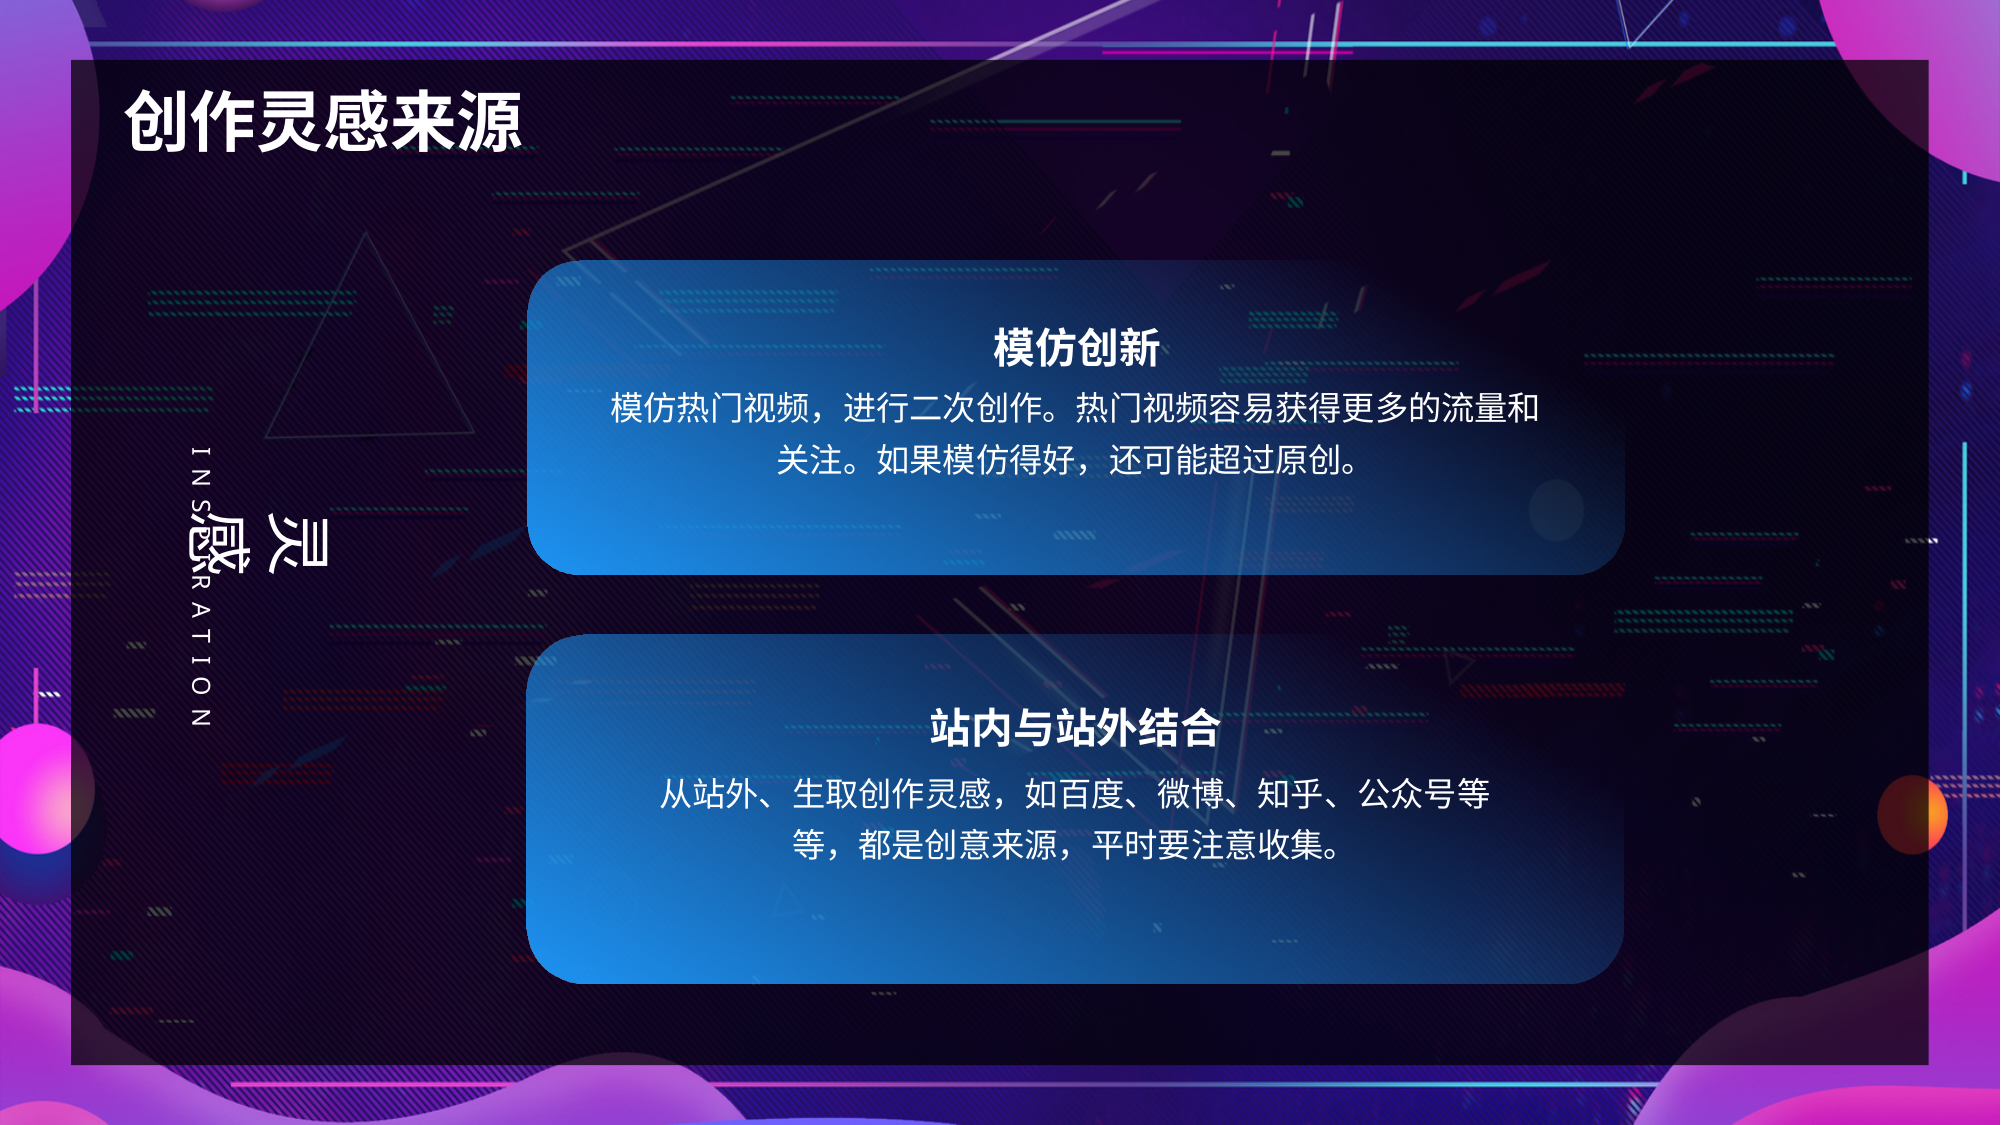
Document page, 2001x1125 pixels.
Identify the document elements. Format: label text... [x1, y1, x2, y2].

text_box 灵感 [237, 495, 349, 662]
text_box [527, 260, 1625, 575]
text_box INSPIRATION [163, 432, 225, 754]
picture [0, 0, 2000, 1125]
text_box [526, 634, 1624, 984]
text_box 创作灵感来源 [108, 72, 648, 168]
